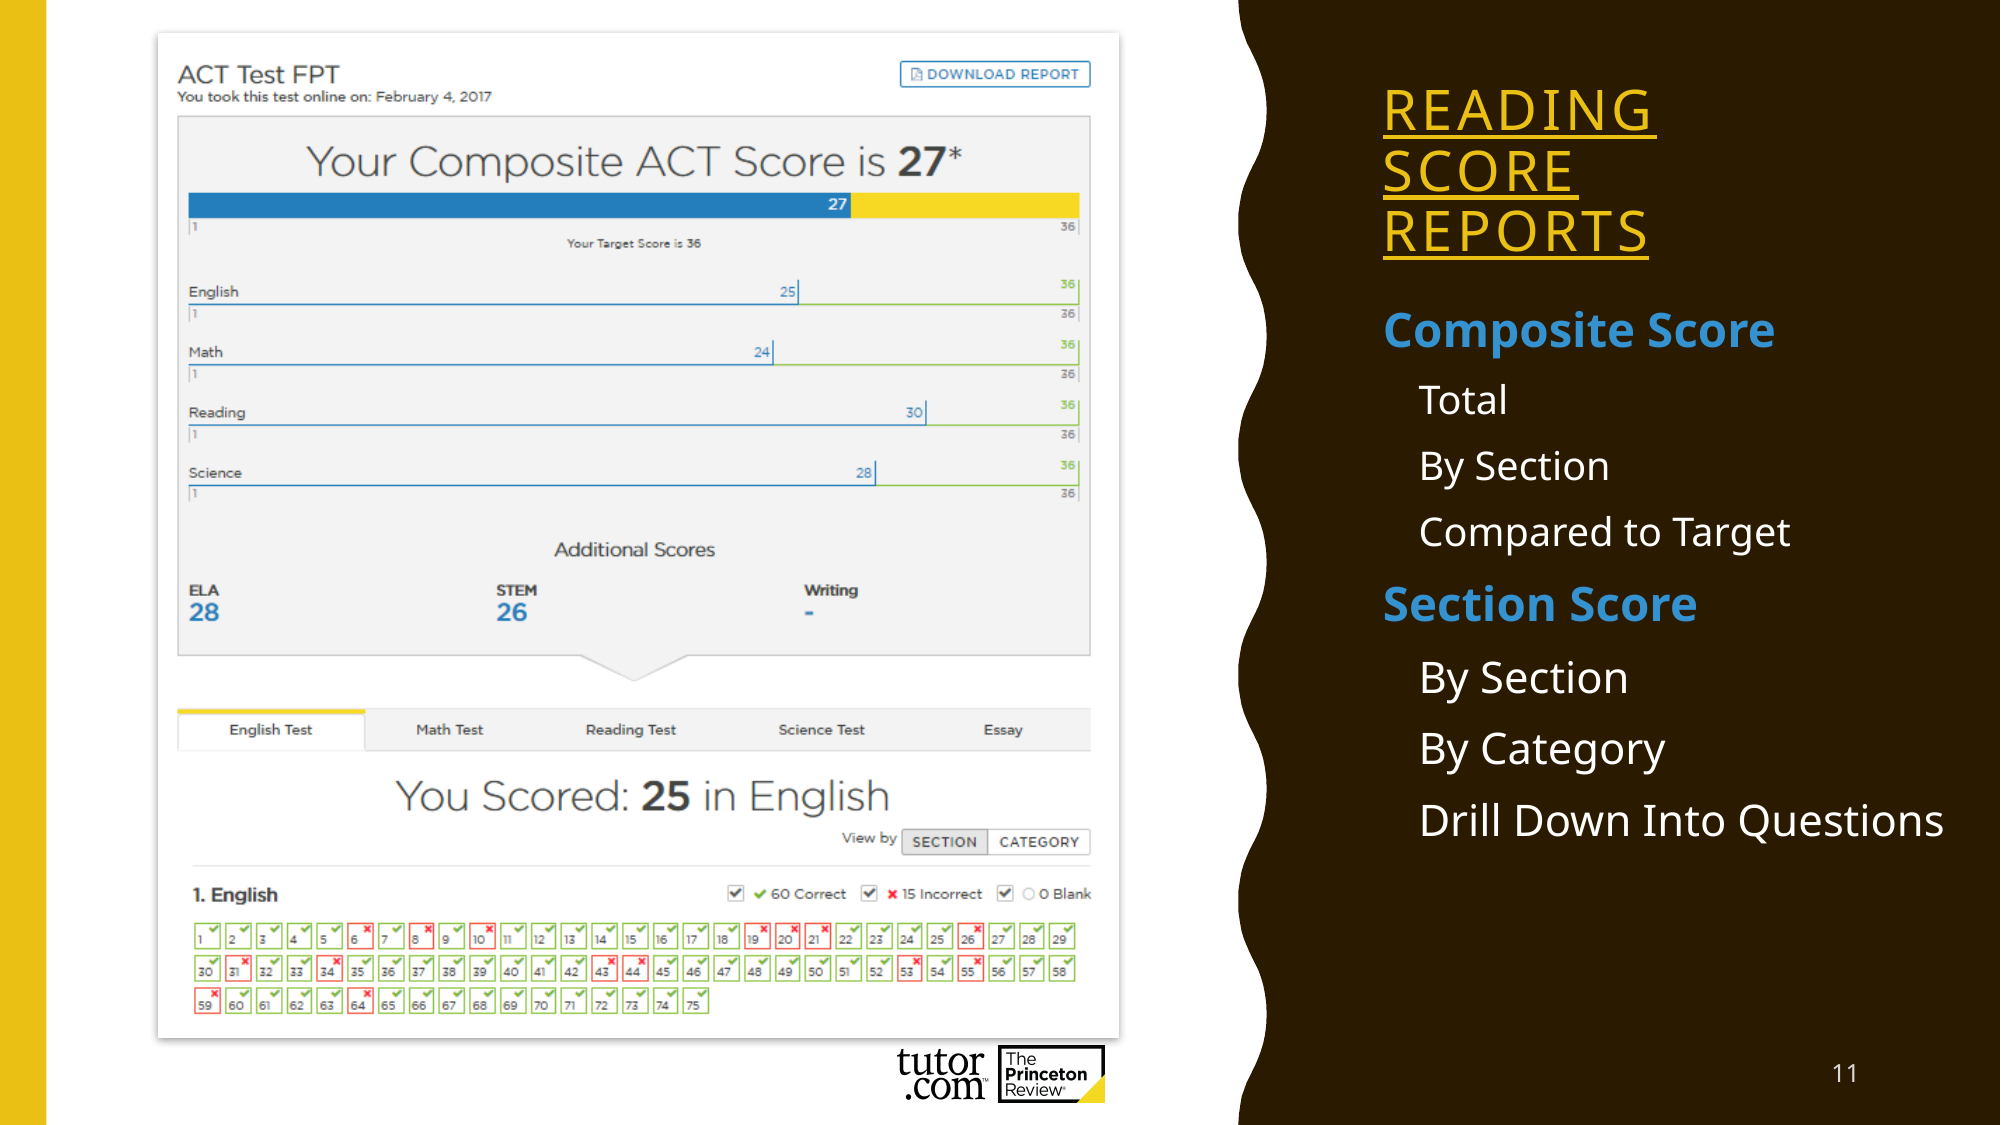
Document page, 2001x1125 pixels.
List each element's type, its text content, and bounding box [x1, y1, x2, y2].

picture [897, 1045, 1105, 1103]
list Composite Score Total By Section Compared to Target Section Score By Section By Category Drill Down Into Questions [1368, 286, 1963, 905]
picture [172, 47, 1105, 1024]
text_box [0, 0, 47, 1125]
title reading score reports [1368, 75, 1875, 272]
text_box [1238, 0, 2000, 1125]
text_box [47, 0, 1266, 1125]
slide_number 11 [1768, 1045, 1875, 1103]
